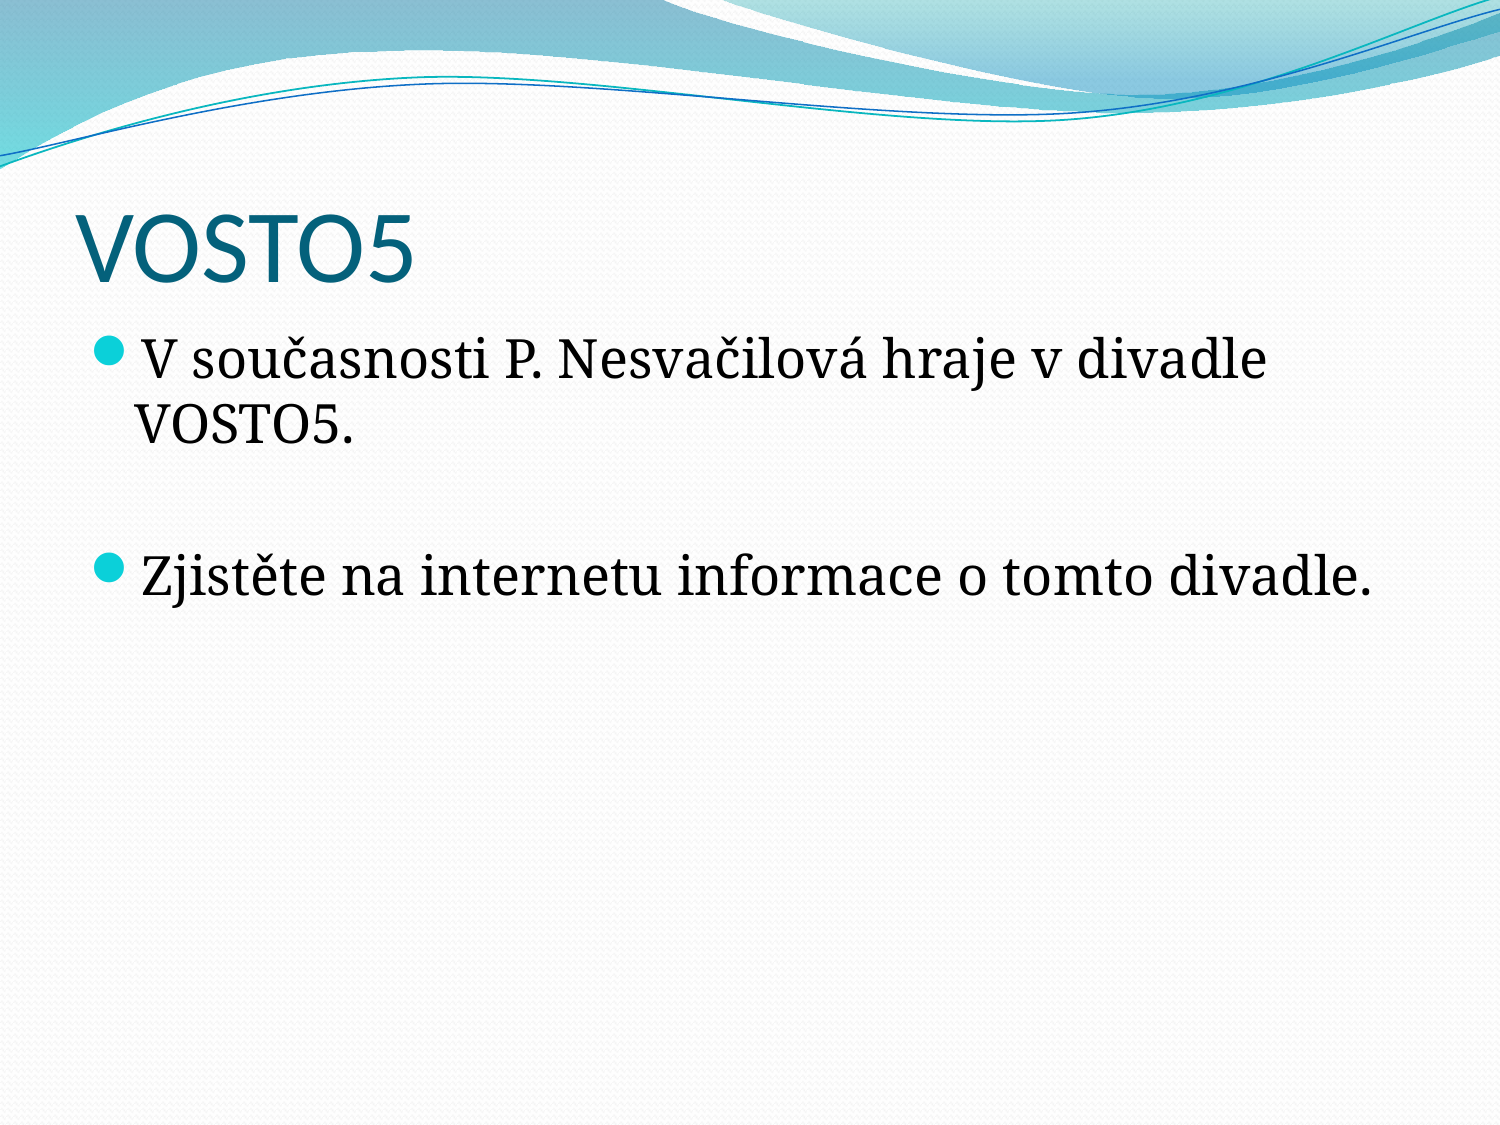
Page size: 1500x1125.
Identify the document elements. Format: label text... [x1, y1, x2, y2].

title VOSTO5 [75, 115, 1425, 303]
list V současnosti P. Nesvačilová hraje v divadle VOSTO5. Zjistěte na internetu informace o tomto divadle. [75, 317, 1425, 1038]
